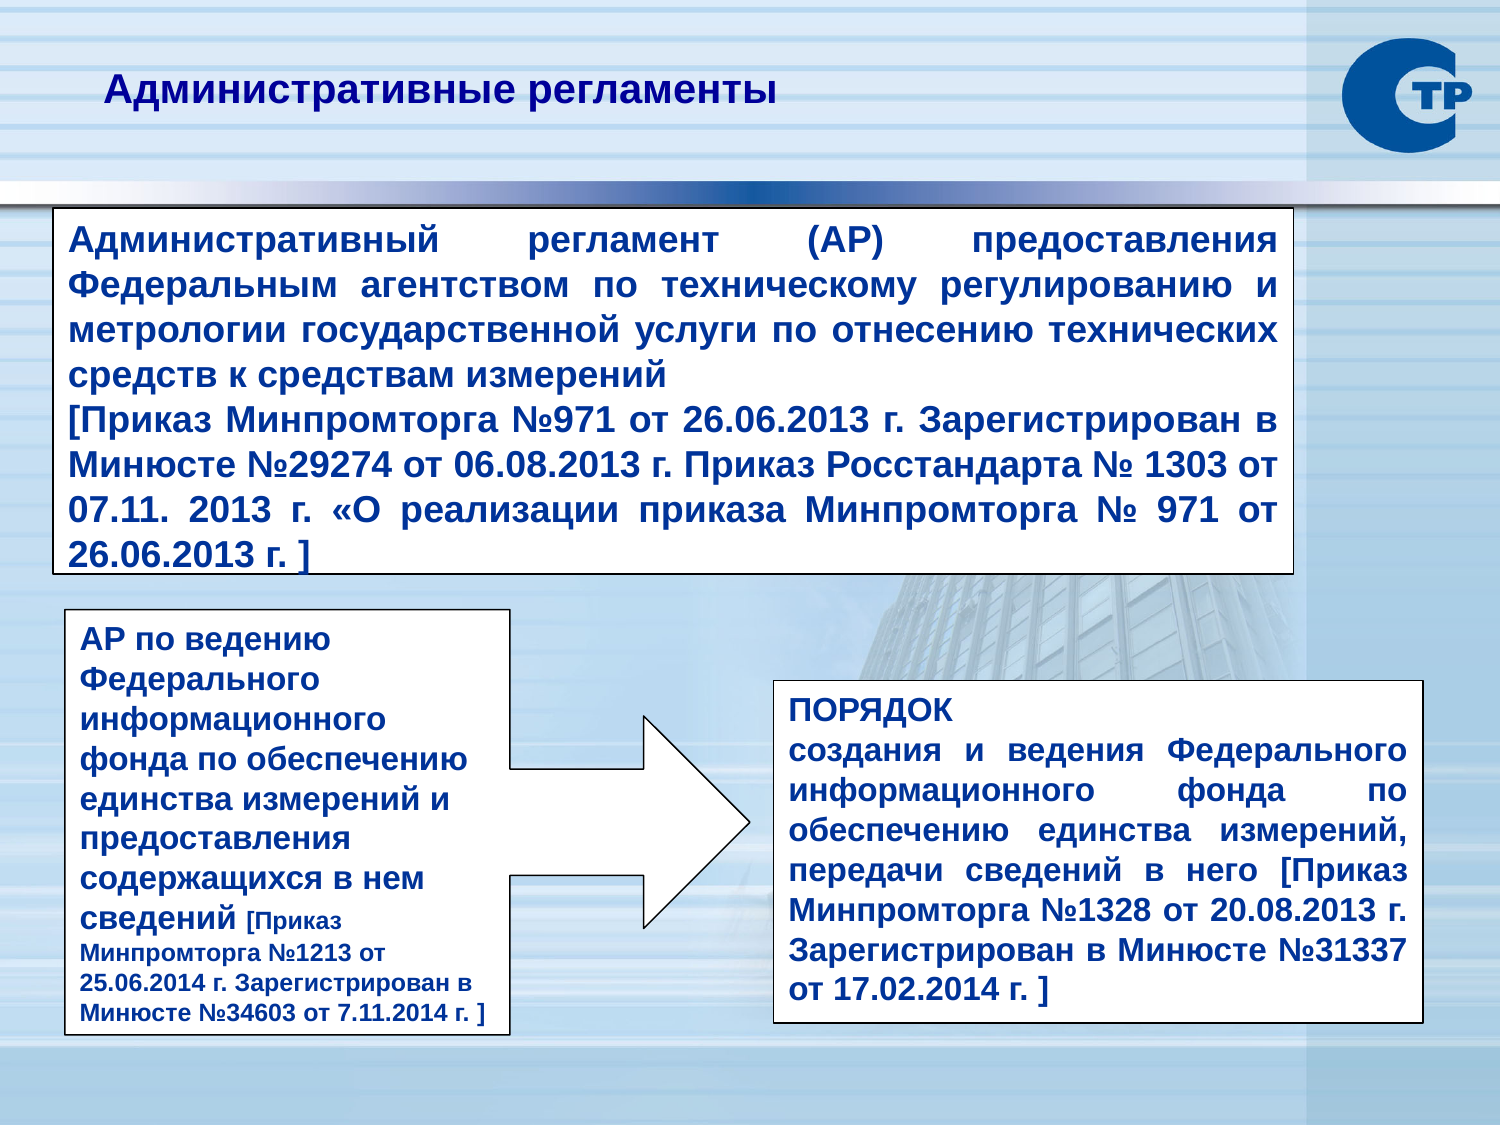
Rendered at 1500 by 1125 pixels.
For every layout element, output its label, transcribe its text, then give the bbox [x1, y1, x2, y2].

text_box ПОРЯДОК создания и ведения Федерального информационного фонда по обеспечению единства измерений, передачи сведений в него [Приказ Минпромторга №1328 от 20.08.2013 г. Зарегистрирован в Минюсте №31337 от 17.02.2014 г. ] [773, 680, 1424, 1024]
picture [0, 0, 1500, 1125]
text_box Административный регламент (АР) предоставления Федеральным агентством по техническому регулированию и метрологии государственной услуги по отнесению технических средств к средствам измерений [Приказ Минпромторга №971 от 26.06.2013 г. Зарегистрирован в Минюсте №29274 от 06.08.2013 г. Приказ Росстандарта № 1303 от 07.11. 2013 г. «О реализации приказа Минпромторга № 971 от 26.06.2013 г. ] [53, 207, 1294, 575]
text_box АР по ведению Федерального информационного фонда по обеспечению единства измерений и предоставления содержащихся в нем сведений [Приказ Минпромторга №1213 от 25.06.2014 г. Зарегистрирован в Минюсте №34603 от 7.11.2014 г. ] [64, 609, 750, 1035]
text_box Административные регламенты [88, 54, 1010, 120]
